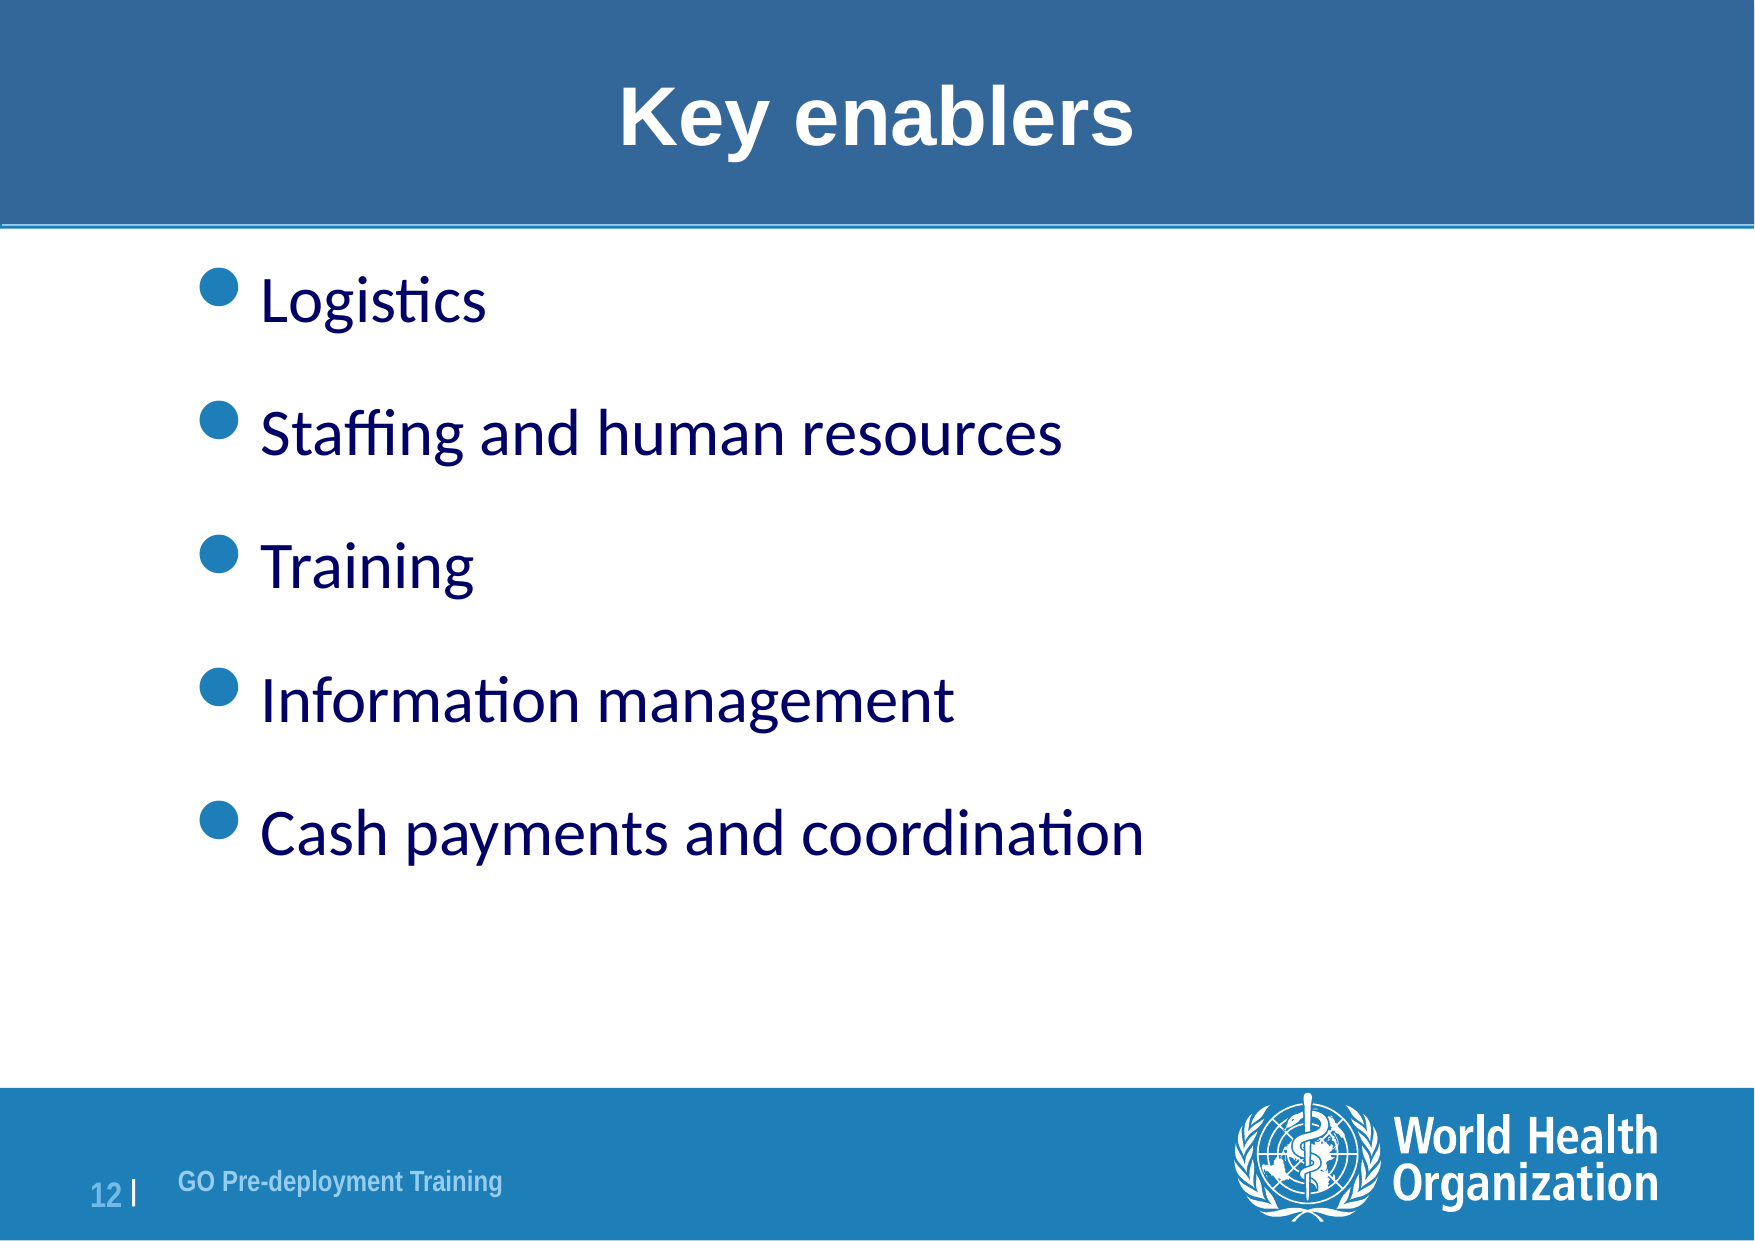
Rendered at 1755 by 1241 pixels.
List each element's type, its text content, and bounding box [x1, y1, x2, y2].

title Key enablers [0, 0, 1755, 224]
list Logistics Staffing and human resources Training Information management Cash payments and coordination [194, 255, 1755, 1043]
